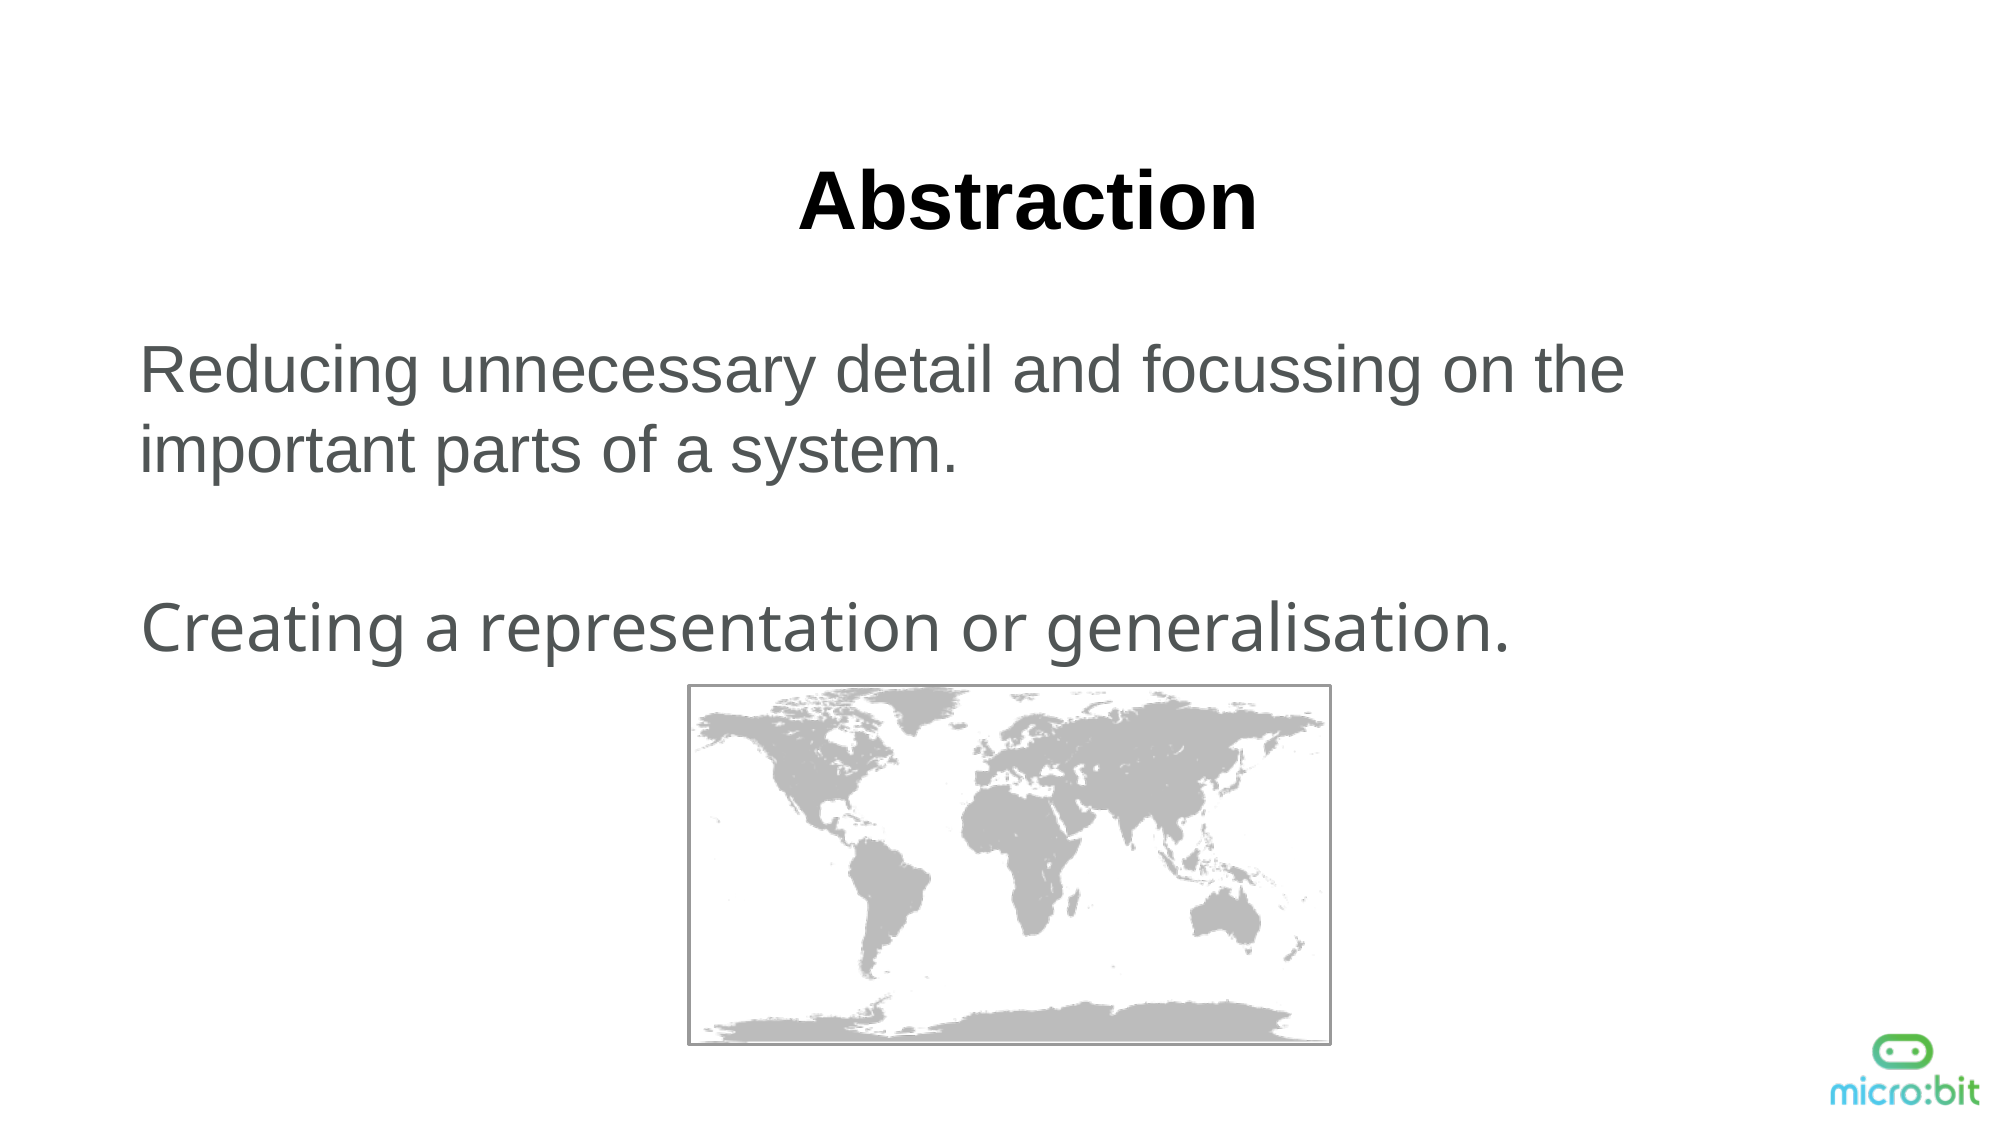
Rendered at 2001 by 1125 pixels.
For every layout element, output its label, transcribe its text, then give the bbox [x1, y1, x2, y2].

text_box Creating a representation or generalisation. [125, 378, 1786, 871]
picture [1830, 1029, 1980, 1106]
picture [690, 687, 1330, 1043]
text_box Abstraction Reducing unnecessary detail and focussing on the important parts of a system. [124, 0, 1932, 716]
